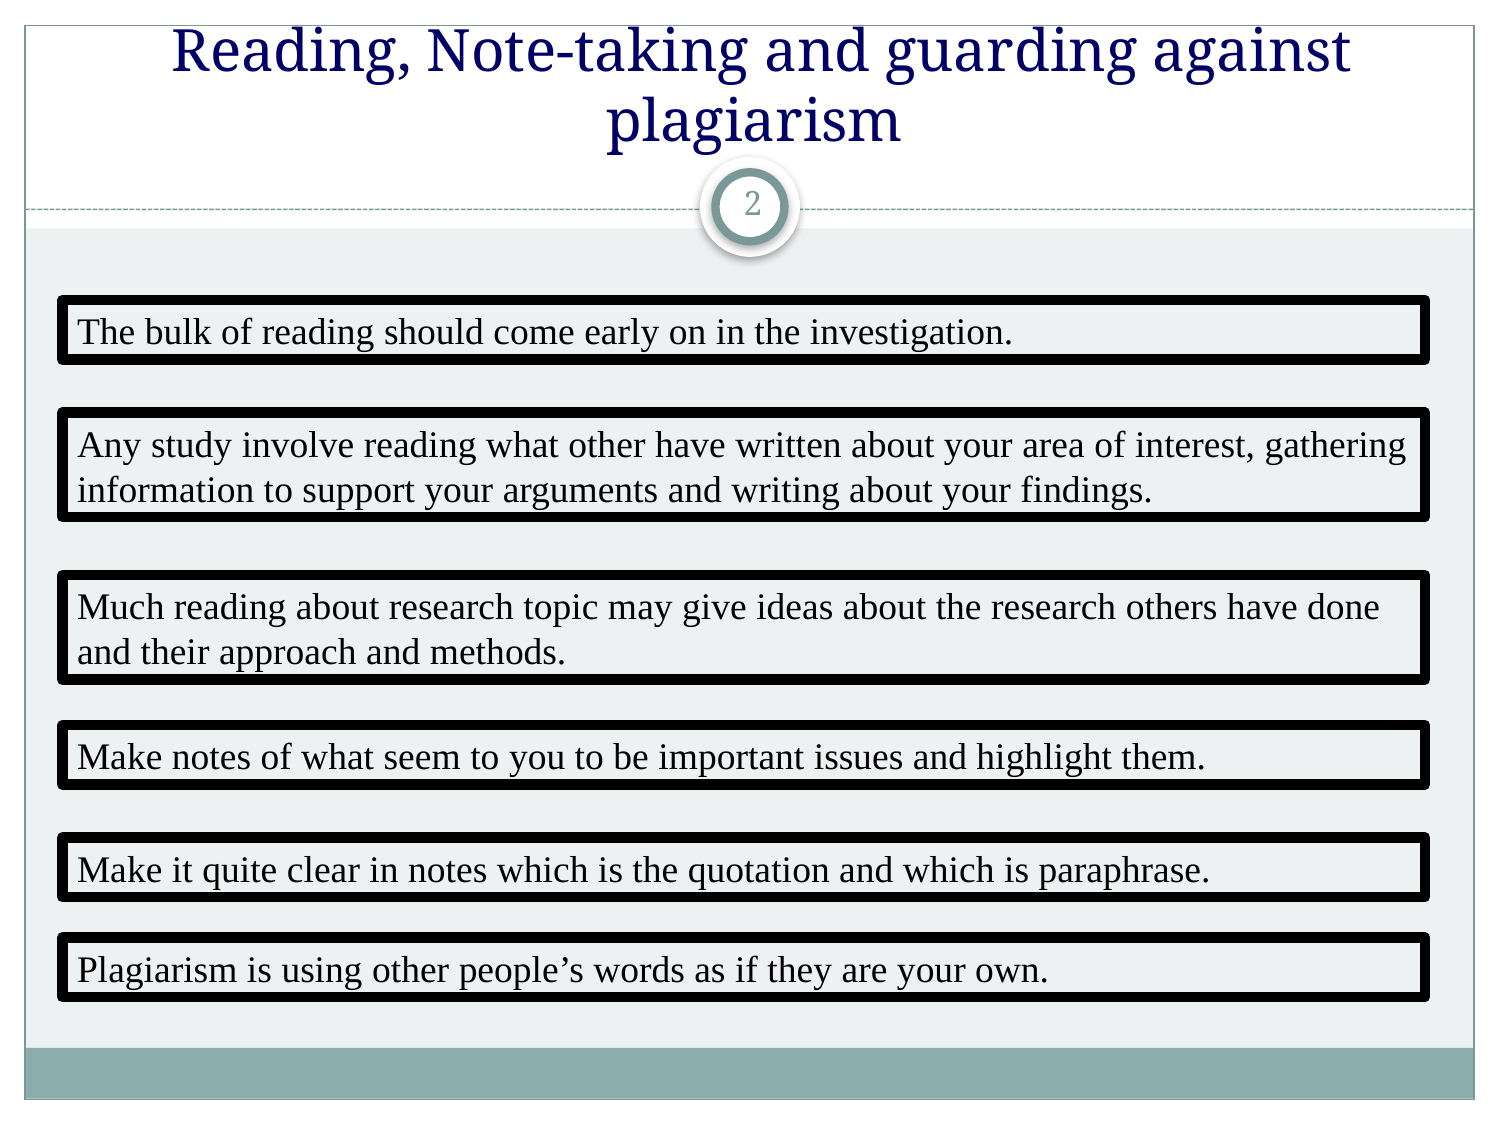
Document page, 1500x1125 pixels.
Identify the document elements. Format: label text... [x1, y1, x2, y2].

text_box Any study involve reading what other have written about your area of interest, gathering information to support your arguments and writing about your findings. [62, 412, 1425, 518]
text_box Make notes of what seem to you to be important issues and highlight them. [62, 724, 1425, 785]
text_box Make it quite clear in notes which is the quotation and which is paraphrase. [62, 837, 1425, 898]
title Reading, Note-taking and guarding against plagiarism [24, 30, 1500, 161]
text_box The bulk of reading should come early on in the investigation. [62, 299, 1425, 360]
slide_number 2 [715, 168, 791, 241]
text_box Much reading about research topic may give ideas about the research others have done and their approach and methods. [62, 574, 1425, 680]
text_box Plagiarism is using other people’s words as if they are your own. [62, 937, 1425, 998]
